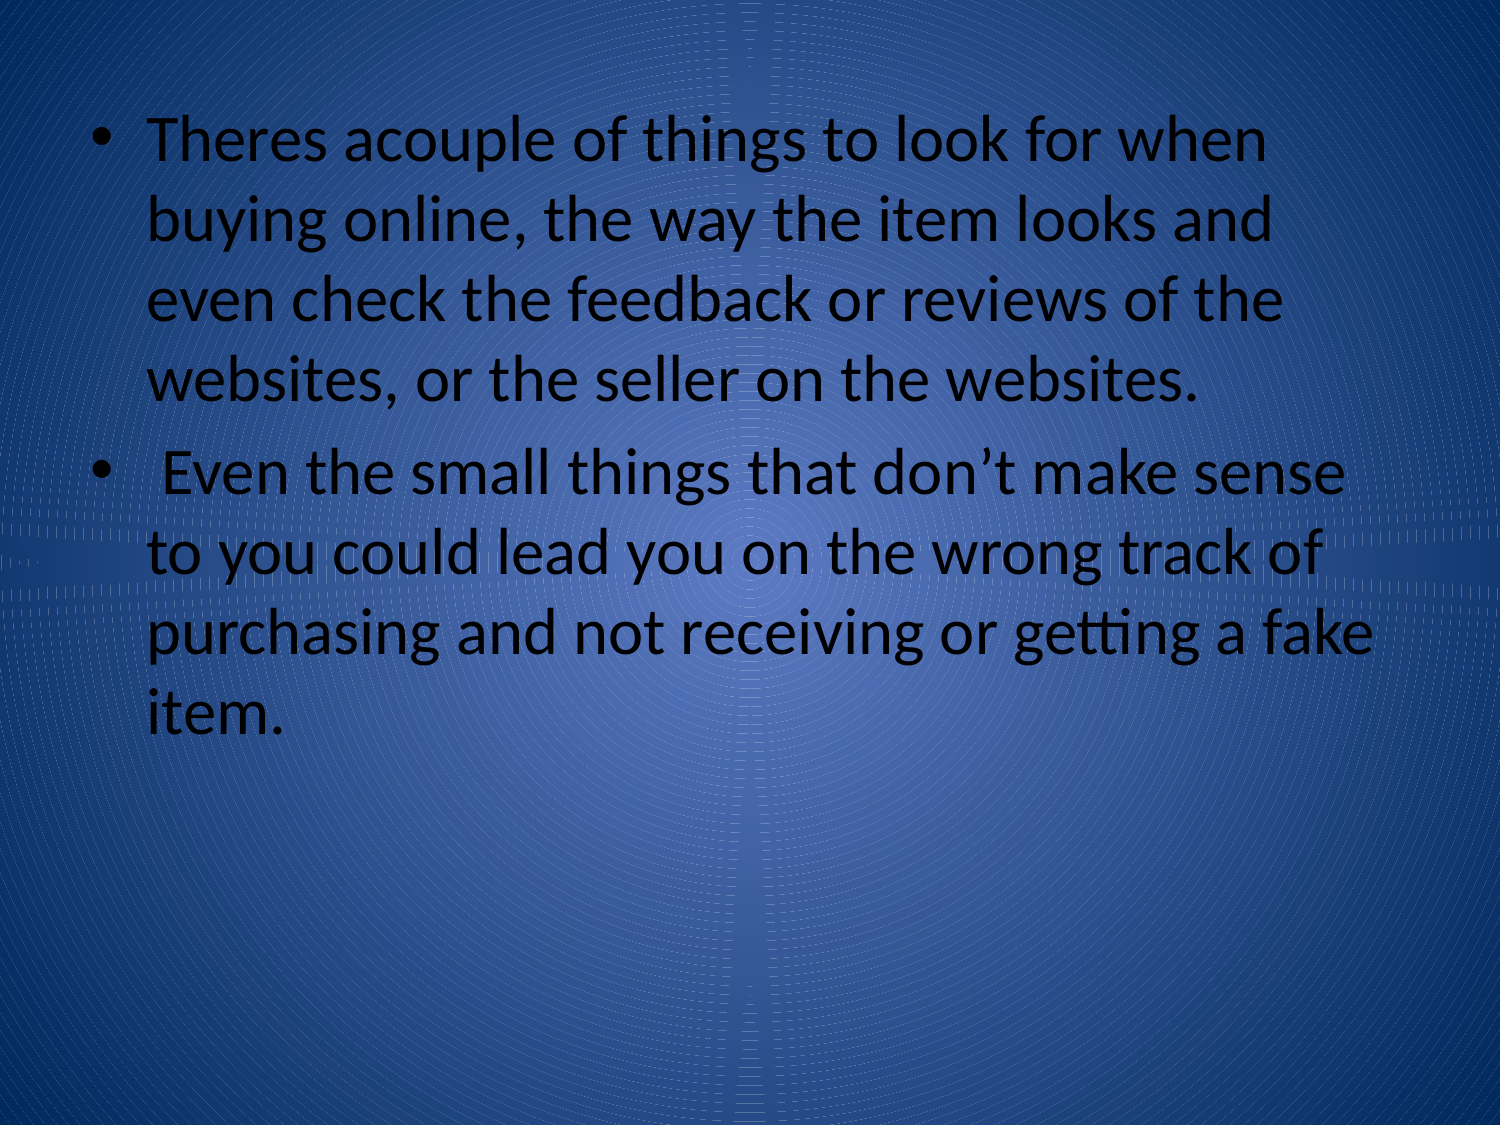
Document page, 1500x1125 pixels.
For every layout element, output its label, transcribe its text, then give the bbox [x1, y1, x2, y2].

list Theres acouple of things to look for when buying online, the way the item looks and even check the feedback or reviews of the websites, or the seller on the websites. Even the small things that don’t make sense to you could lead you on the wrong track of purchasing and not receiving or getting a fake item. [75, 87, 1425, 830]
